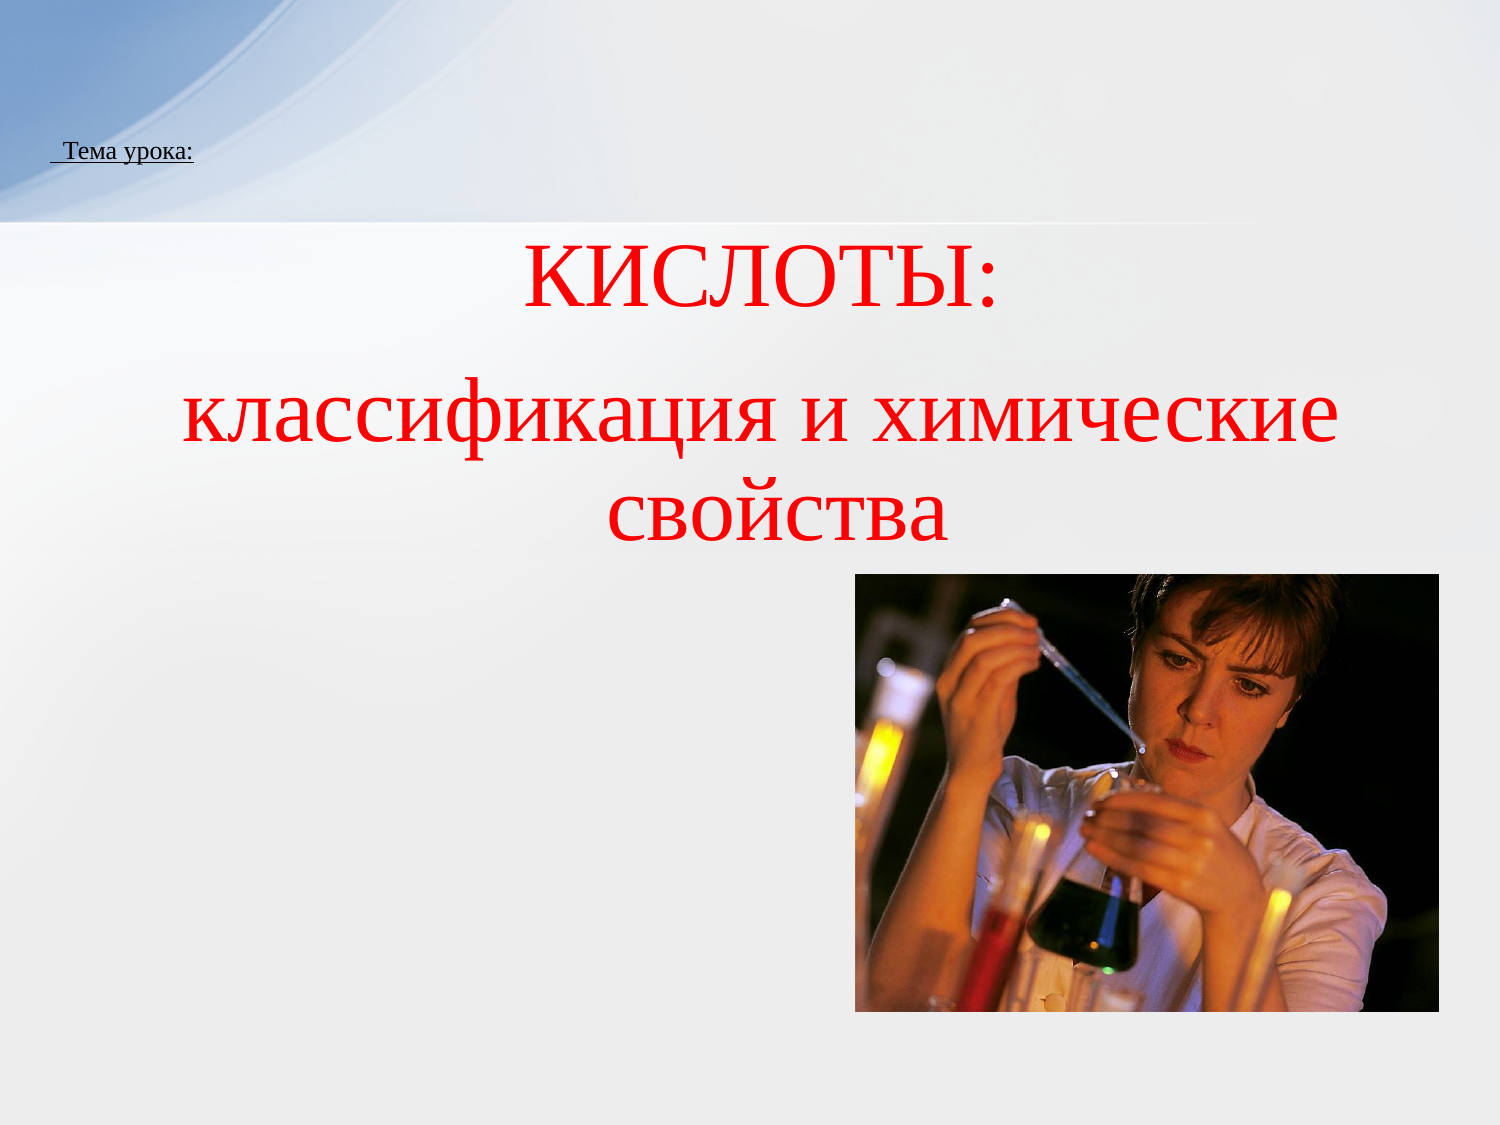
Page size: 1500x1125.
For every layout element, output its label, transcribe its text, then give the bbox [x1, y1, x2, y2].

picture [0, 0, 1500, 1125]
list КИСЛОТЫ: классификация и химические свойства [128, 220, 1395, 575]
title Тема урока: [35, 0, 1437, 173]
